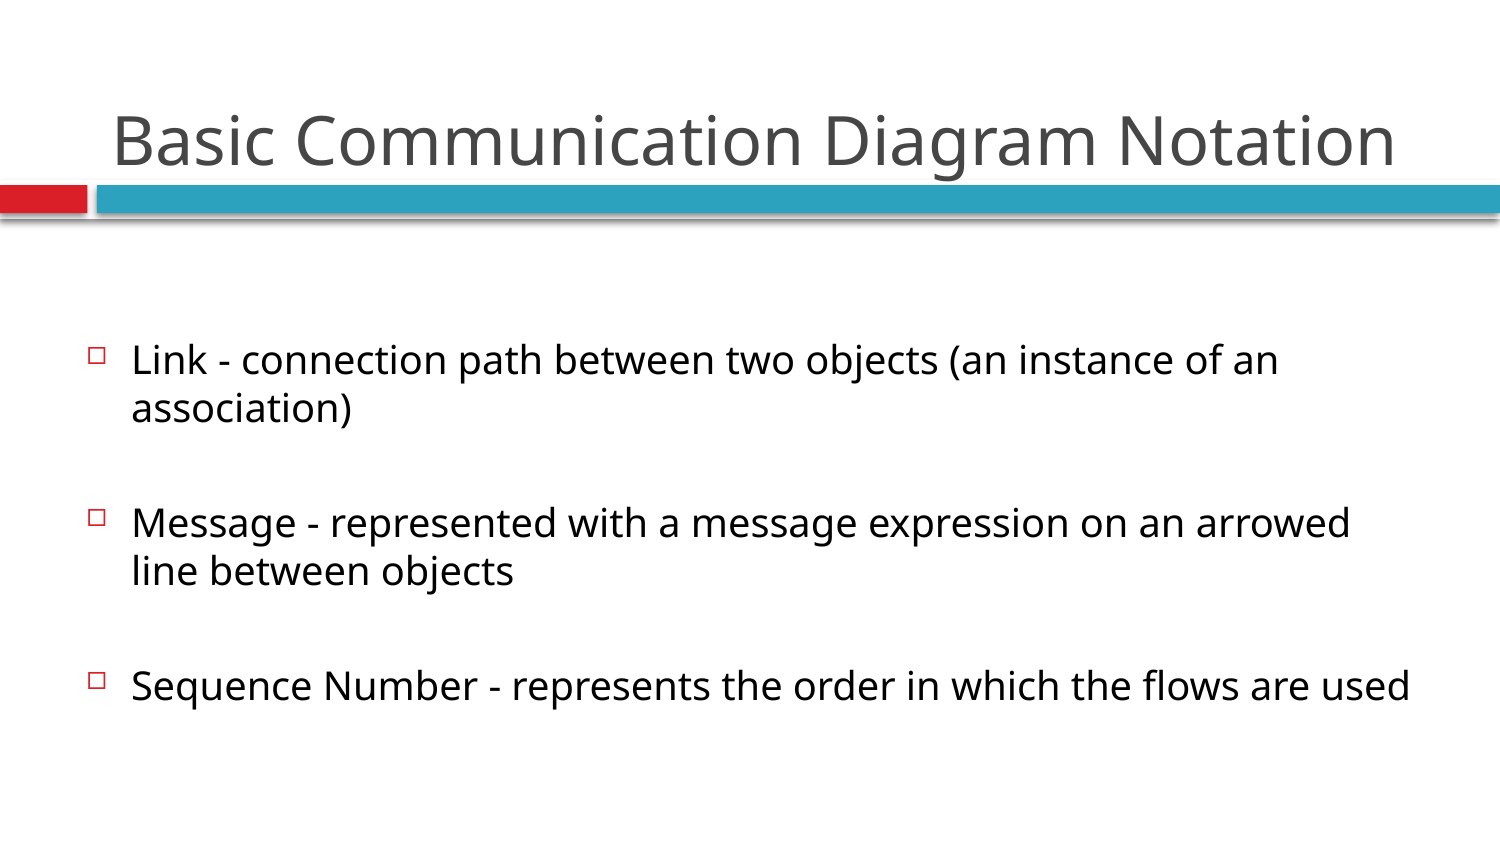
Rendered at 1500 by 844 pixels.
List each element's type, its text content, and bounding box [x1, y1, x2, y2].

list Link - connection path between two objects (an instance of an association) Message - represented with a message expression on an arrowed line between objects Sequence Number - represents the order in which the flows are used [75, 329, 1425, 754]
title Basic Communication Diagram Notation [99, 19, 1438, 185]
